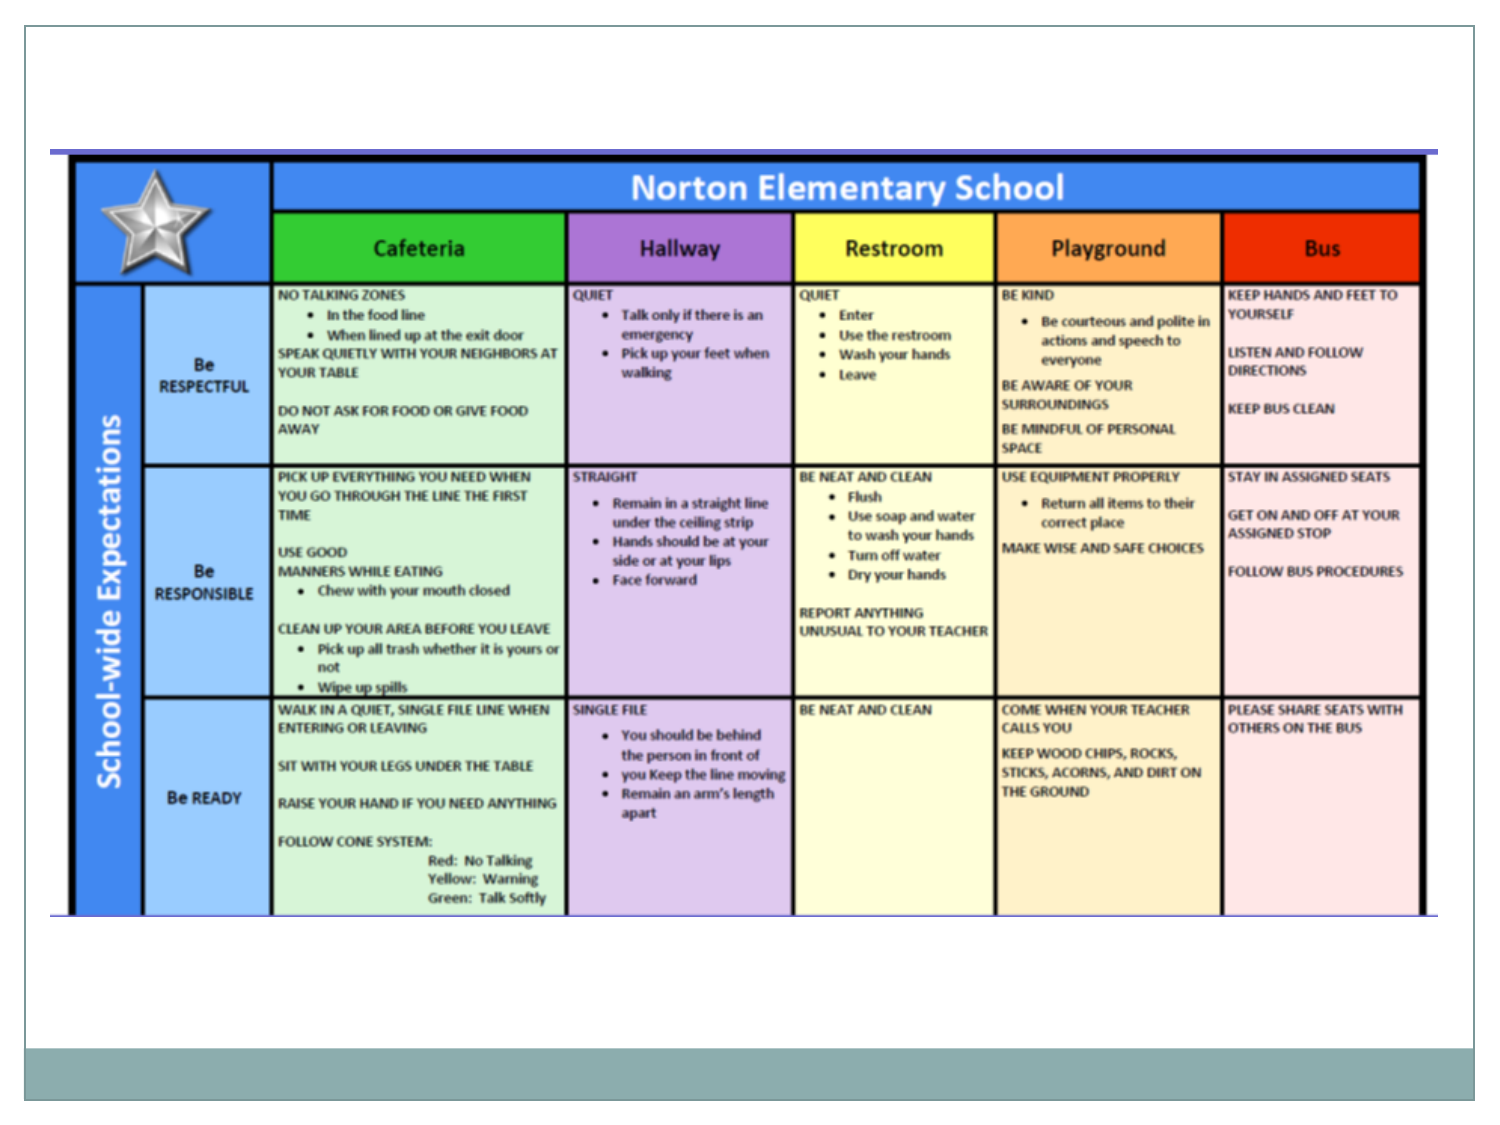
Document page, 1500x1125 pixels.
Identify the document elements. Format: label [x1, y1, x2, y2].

picture [49, 149, 1438, 918]
